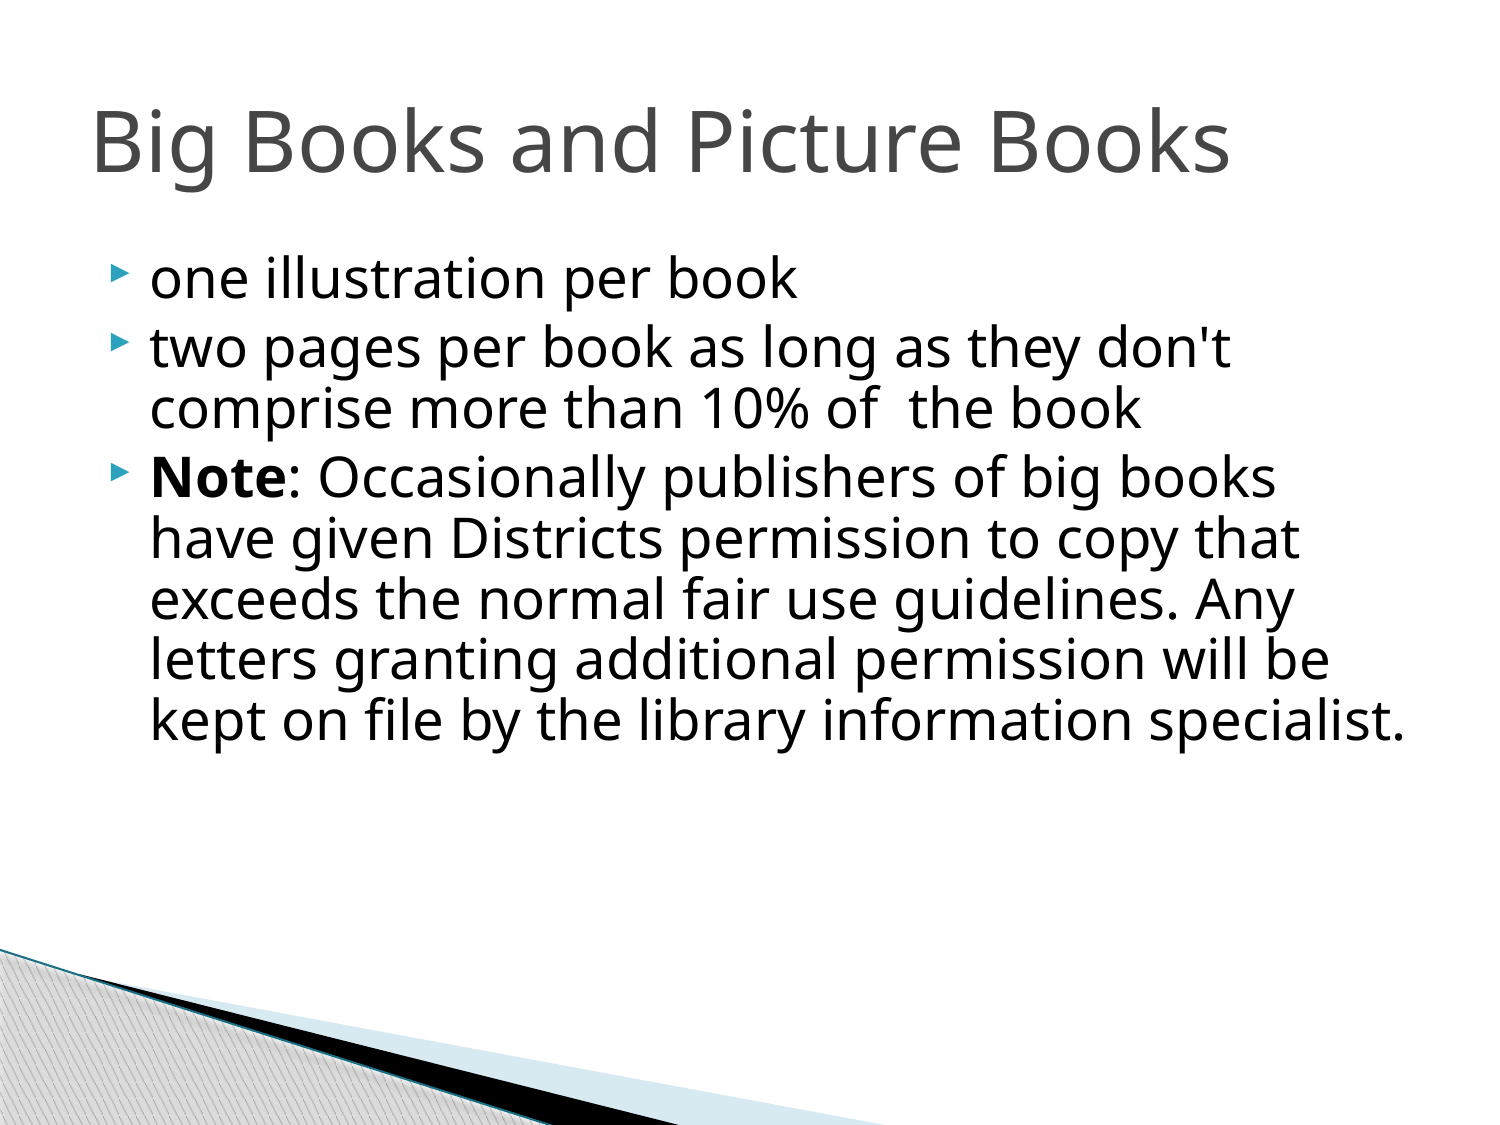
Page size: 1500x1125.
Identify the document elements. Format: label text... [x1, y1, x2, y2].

title Big Books and Picture Books [75, 45, 1425, 233]
list one illustration per book two pages per book as long as they don't comprise more than 10% of the book Note: Occasionally publishers of big books have given Districts permission to copy that exceeds the normal fair use guidelines. Any letters granting additional permission will be kept on file by the library information specialist. [75, 243, 1425, 986]
